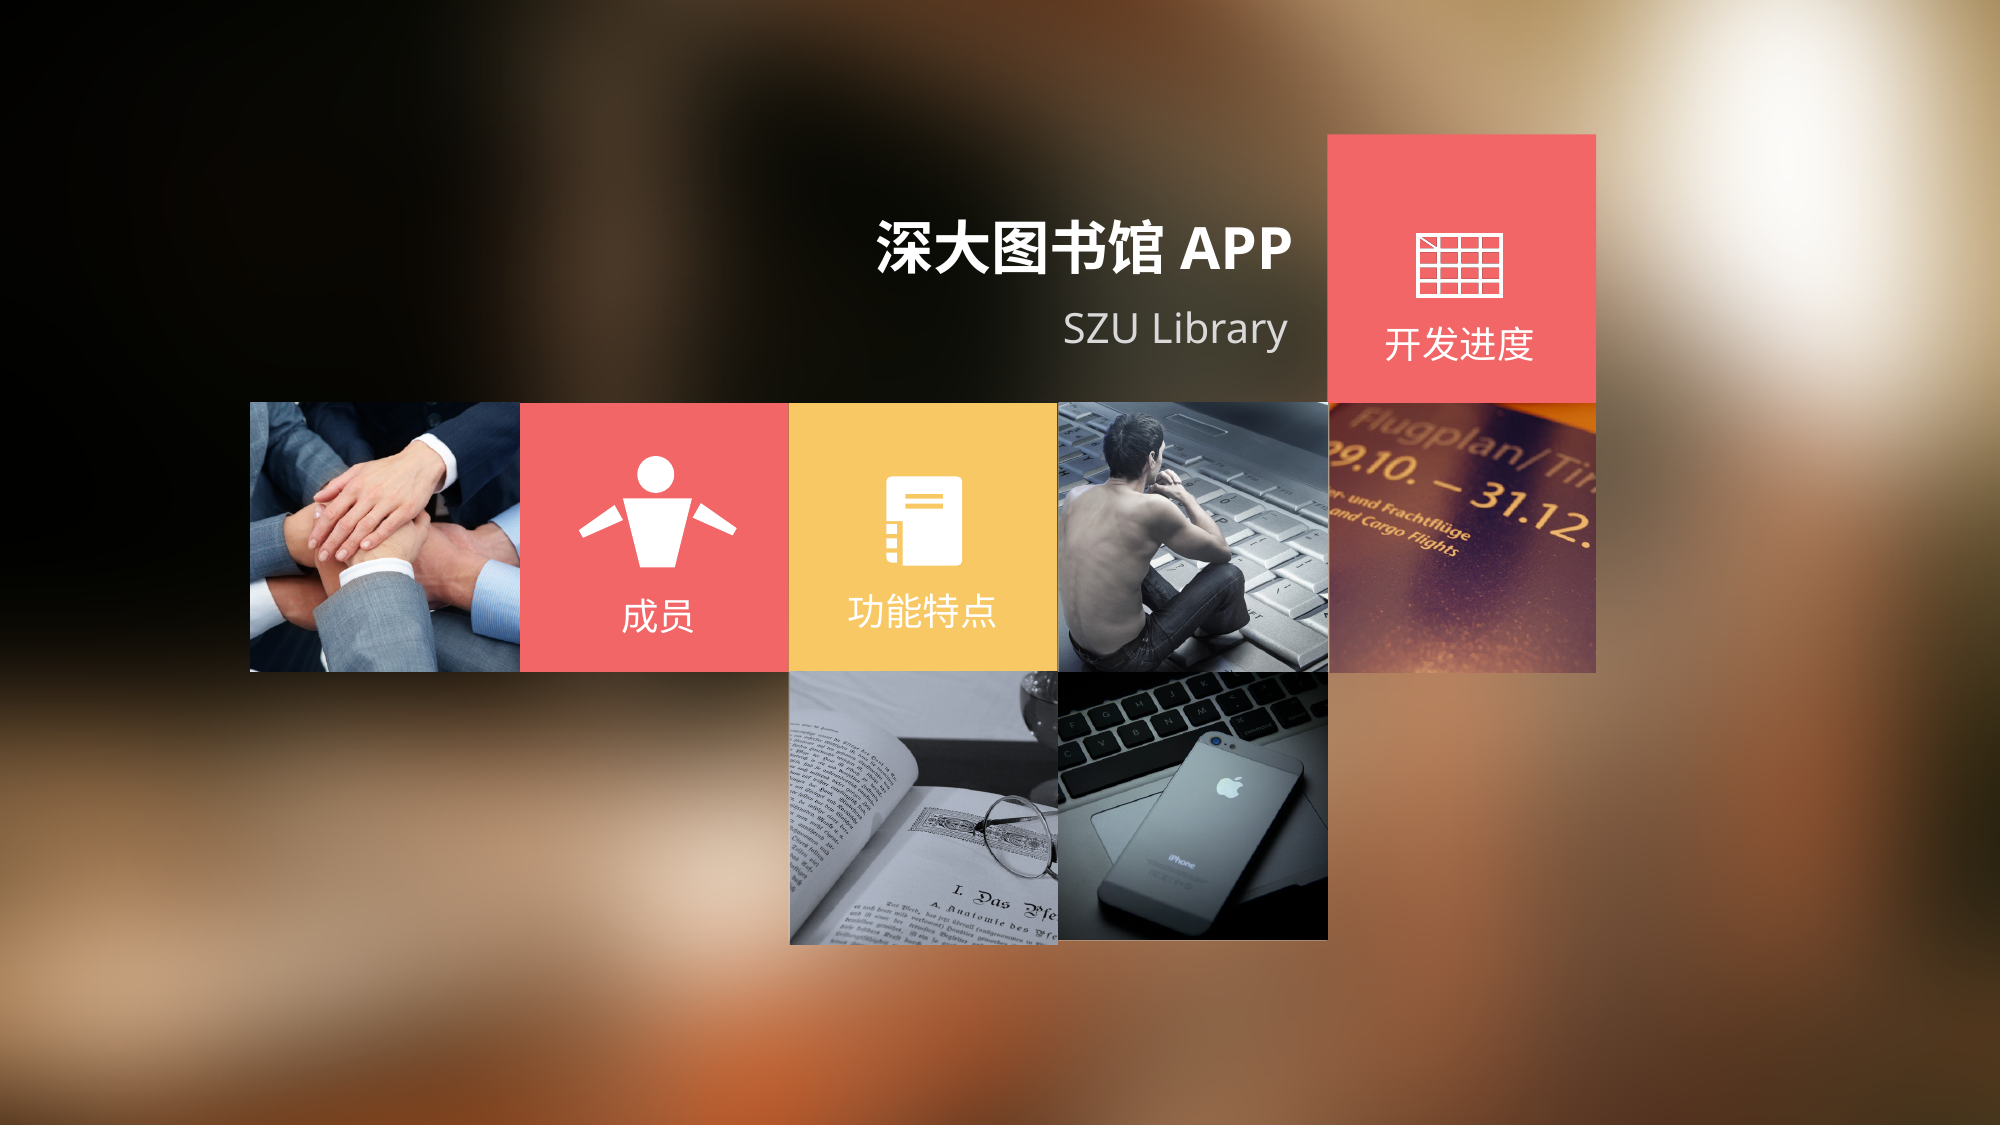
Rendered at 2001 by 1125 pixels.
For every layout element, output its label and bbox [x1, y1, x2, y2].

picture [0, 0, 2000, 1125]
text_box [886, 476, 963, 566]
text_box [250, 134, 1597, 941]
text_box [577, 455, 738, 568]
